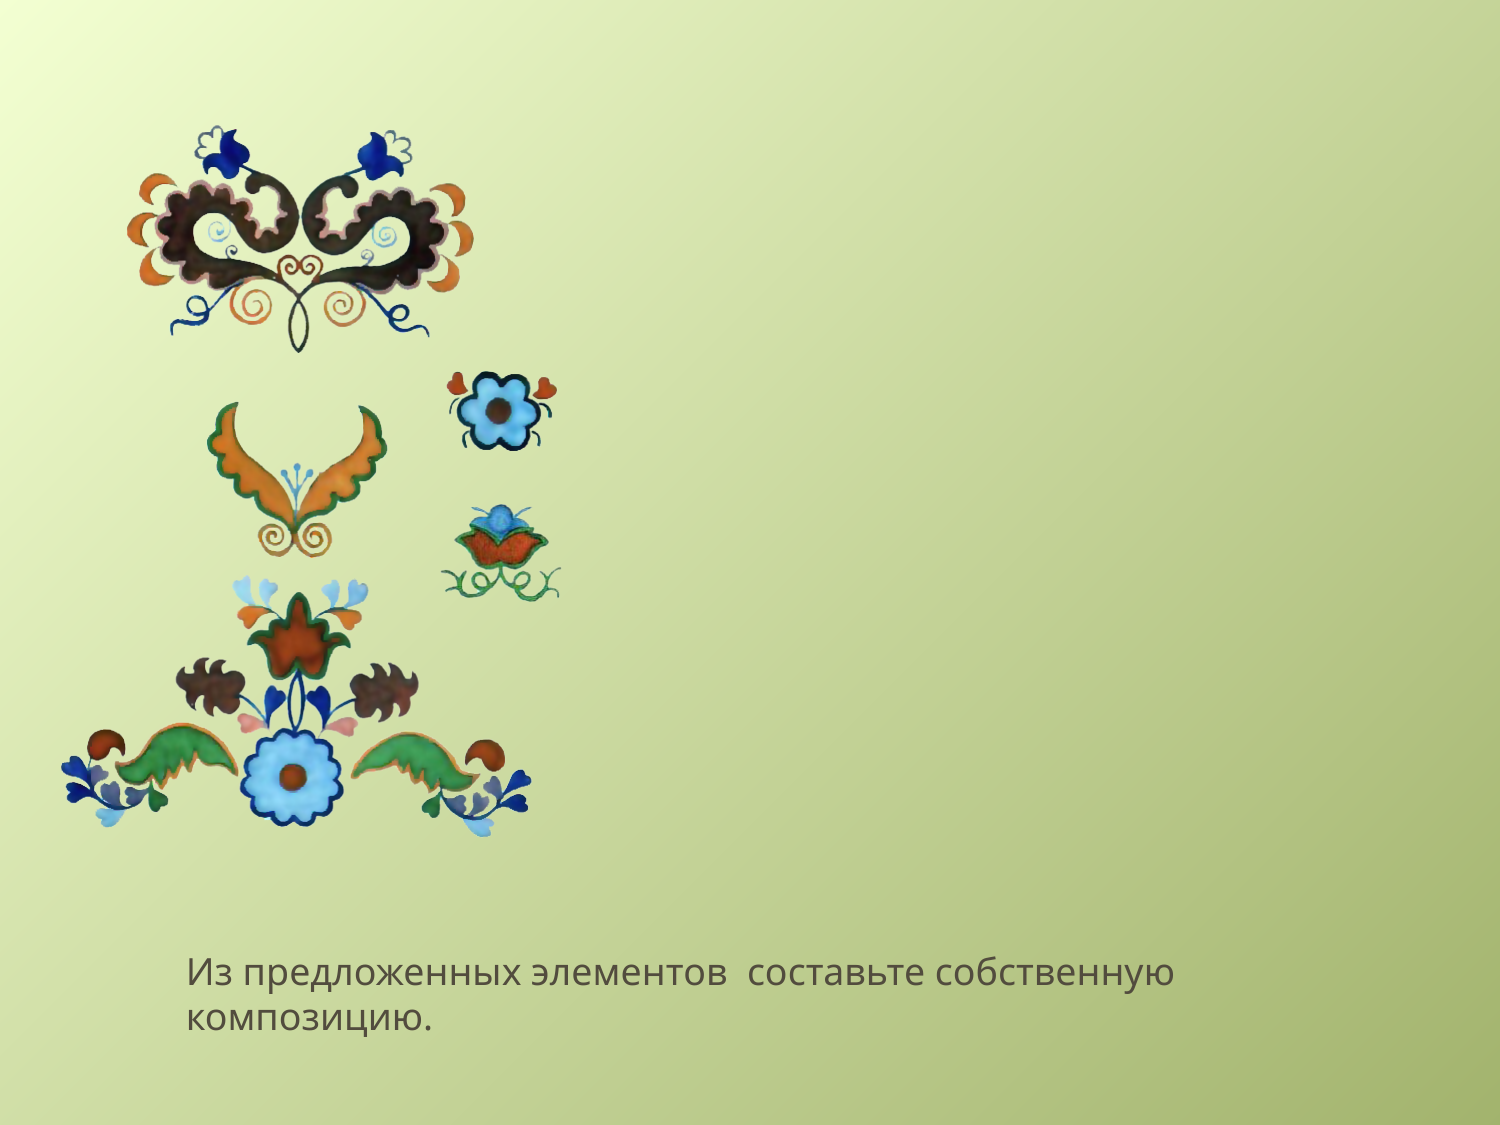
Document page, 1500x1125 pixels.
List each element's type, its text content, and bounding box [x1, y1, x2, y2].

text_box Из предложенных элементов составьте собственную композицию. [171, 940, 1353, 1046]
picture [126, 125, 475, 354]
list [61, 574, 533, 839]
picture [206, 400, 388, 558]
picture [439, 371, 558, 452]
picture [439, 503, 562, 602]
